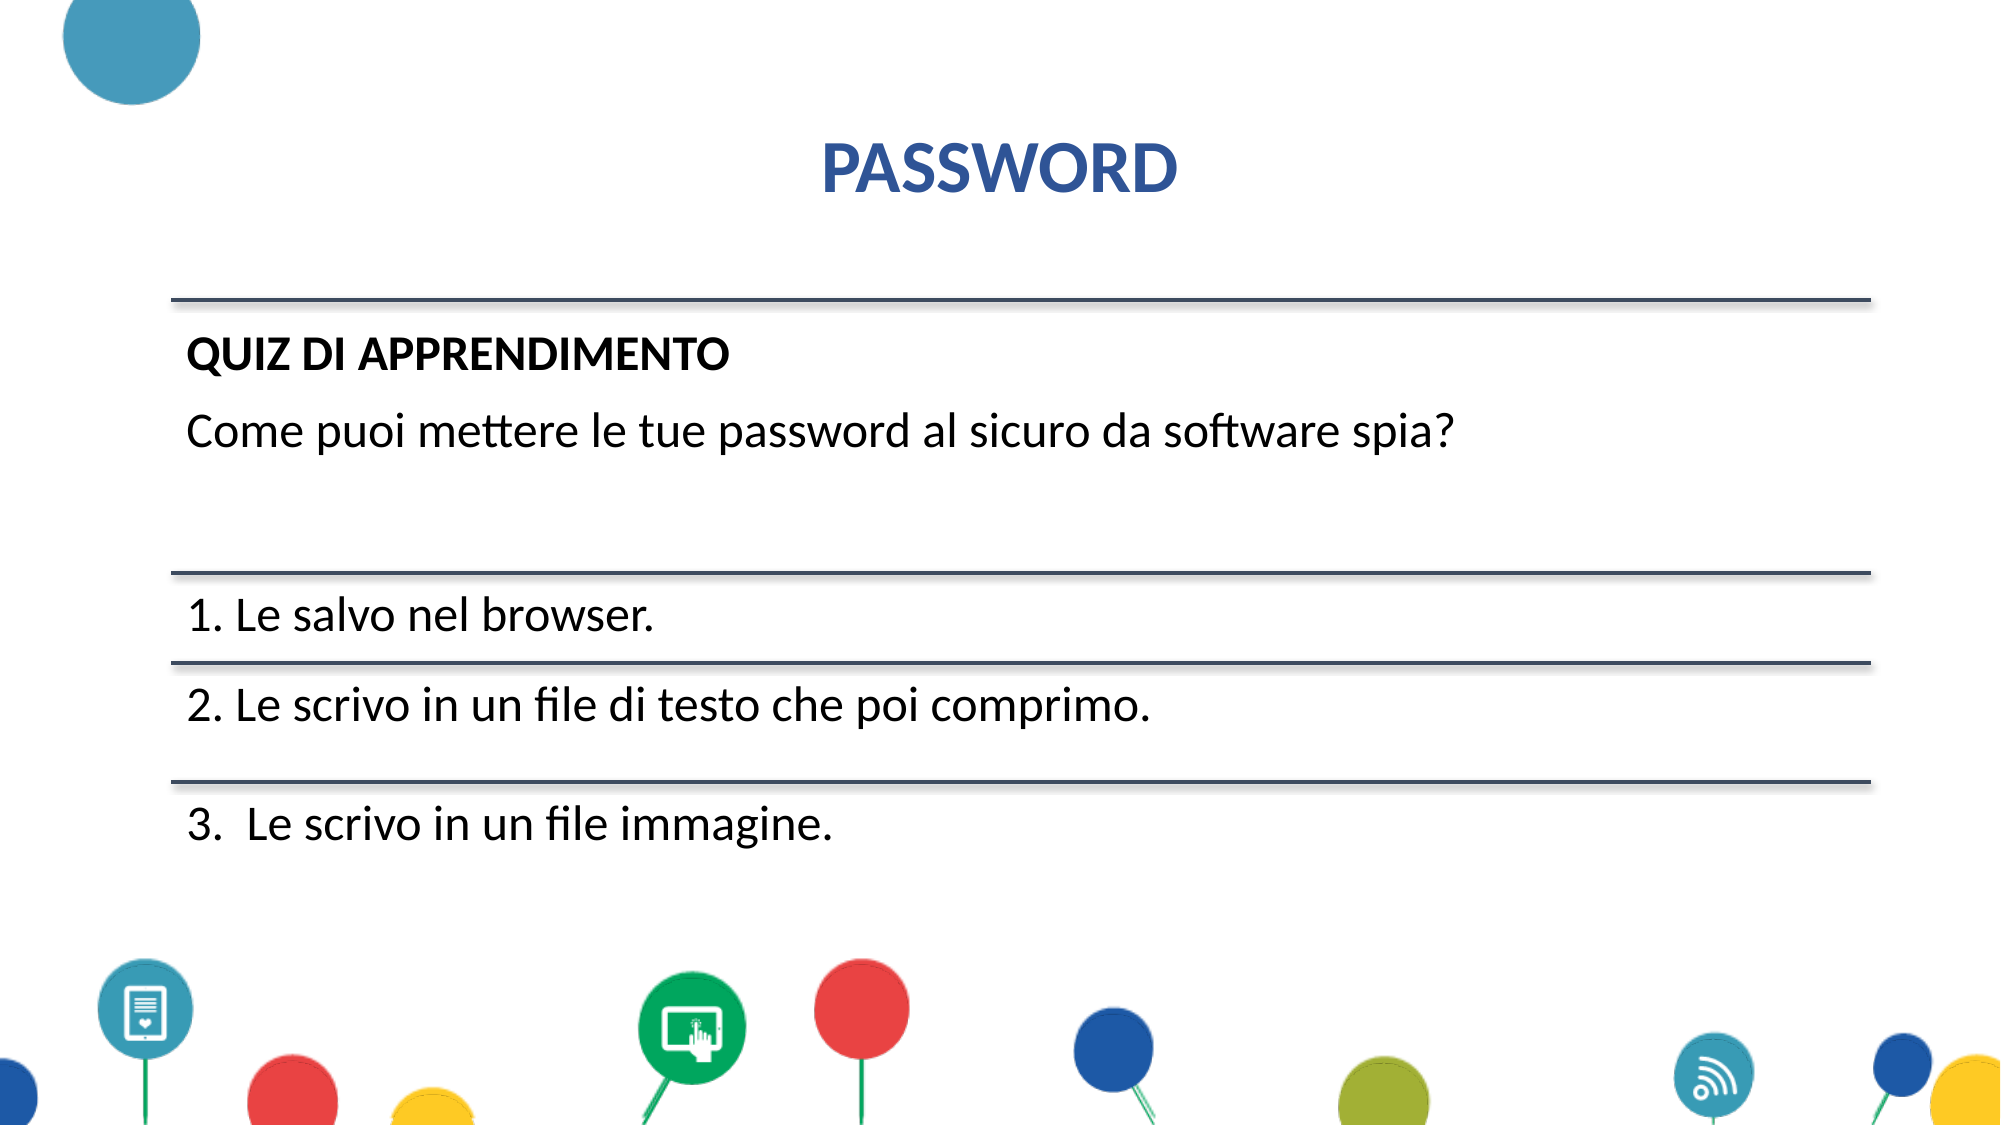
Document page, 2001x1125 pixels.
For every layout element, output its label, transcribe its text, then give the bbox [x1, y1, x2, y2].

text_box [171, 300, 1872, 927]
title Password [137, 59, 1863, 278]
picture [0, 0, 2001, 1125]
